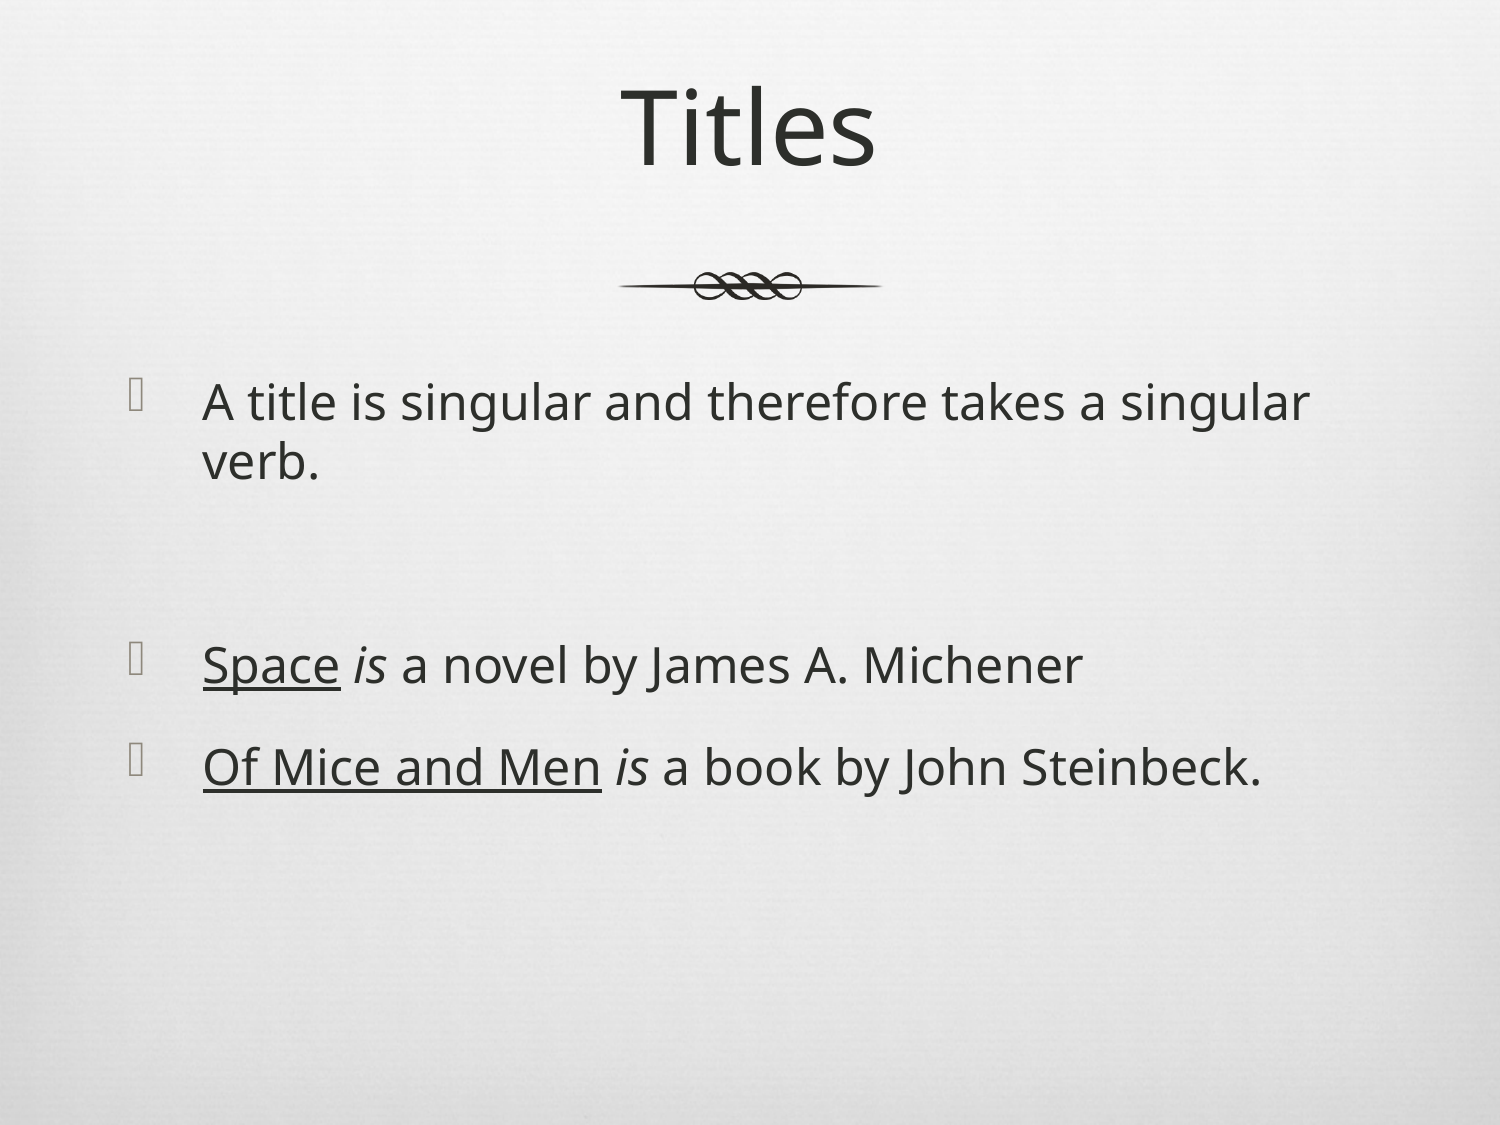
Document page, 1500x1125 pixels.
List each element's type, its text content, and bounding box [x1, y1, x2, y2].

title Titles [112, 11, 1388, 236]
picture [615, 272, 885, 300]
list A title is singular and therefore takes a singular verb. Space is a novel by James A. Michener Of Mice and Men is a book by John Steinbeck. [112, 362, 1388, 963]
